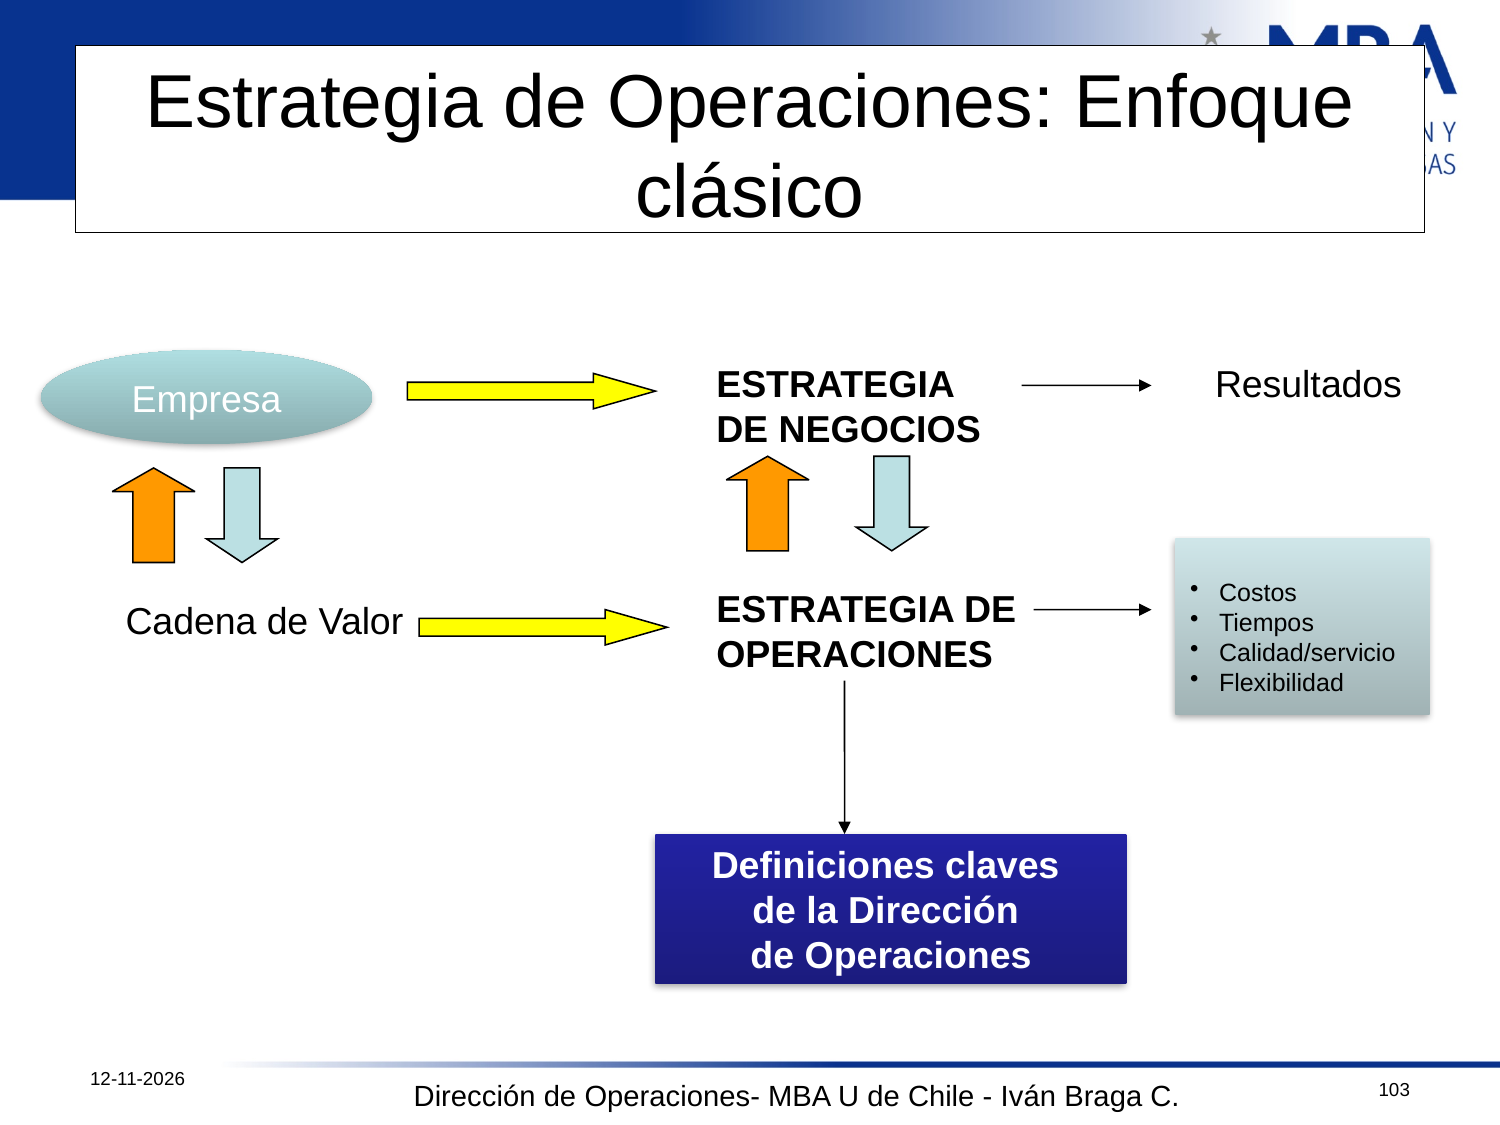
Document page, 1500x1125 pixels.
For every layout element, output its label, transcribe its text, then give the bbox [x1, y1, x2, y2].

list Costos Tiempos Calidad/servicio Flexibilidad [1175, 538, 1430, 715]
text_box ESTRATEGIA DE NEGOCIOS ESTRATEGIA DE OPERACIONES [701, 353, 1043, 683]
text_box [112, 467, 196, 563]
text_box [1033, 603, 1152, 616]
picture [0, 0, 1500, 1125]
footer [501, 1070, 1034, 1125]
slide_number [74, 1058, 426, 1103]
title Estrategia de Operaciones: Enfoque clásico [75, 45, 1425, 233]
text_box [1021, 379, 1152, 392]
text_box Resultados [1200, 353, 1417, 413]
text_box [726, 456, 810, 551]
text_box [838, 680, 851, 835]
slide_number 103 [1234, 1070, 1426, 1125]
text_box Definiciones claves de la Dirección de Operaciones [655, 834, 1127, 984]
text_box [856, 456, 928, 551]
text_box Empresa [41, 349, 373, 445]
text_box [407, 373, 656, 409]
text_box [419, 609, 668, 646]
text_box Cadena de Valor [110, 589, 419, 649]
text_box [206, 467, 278, 563]
